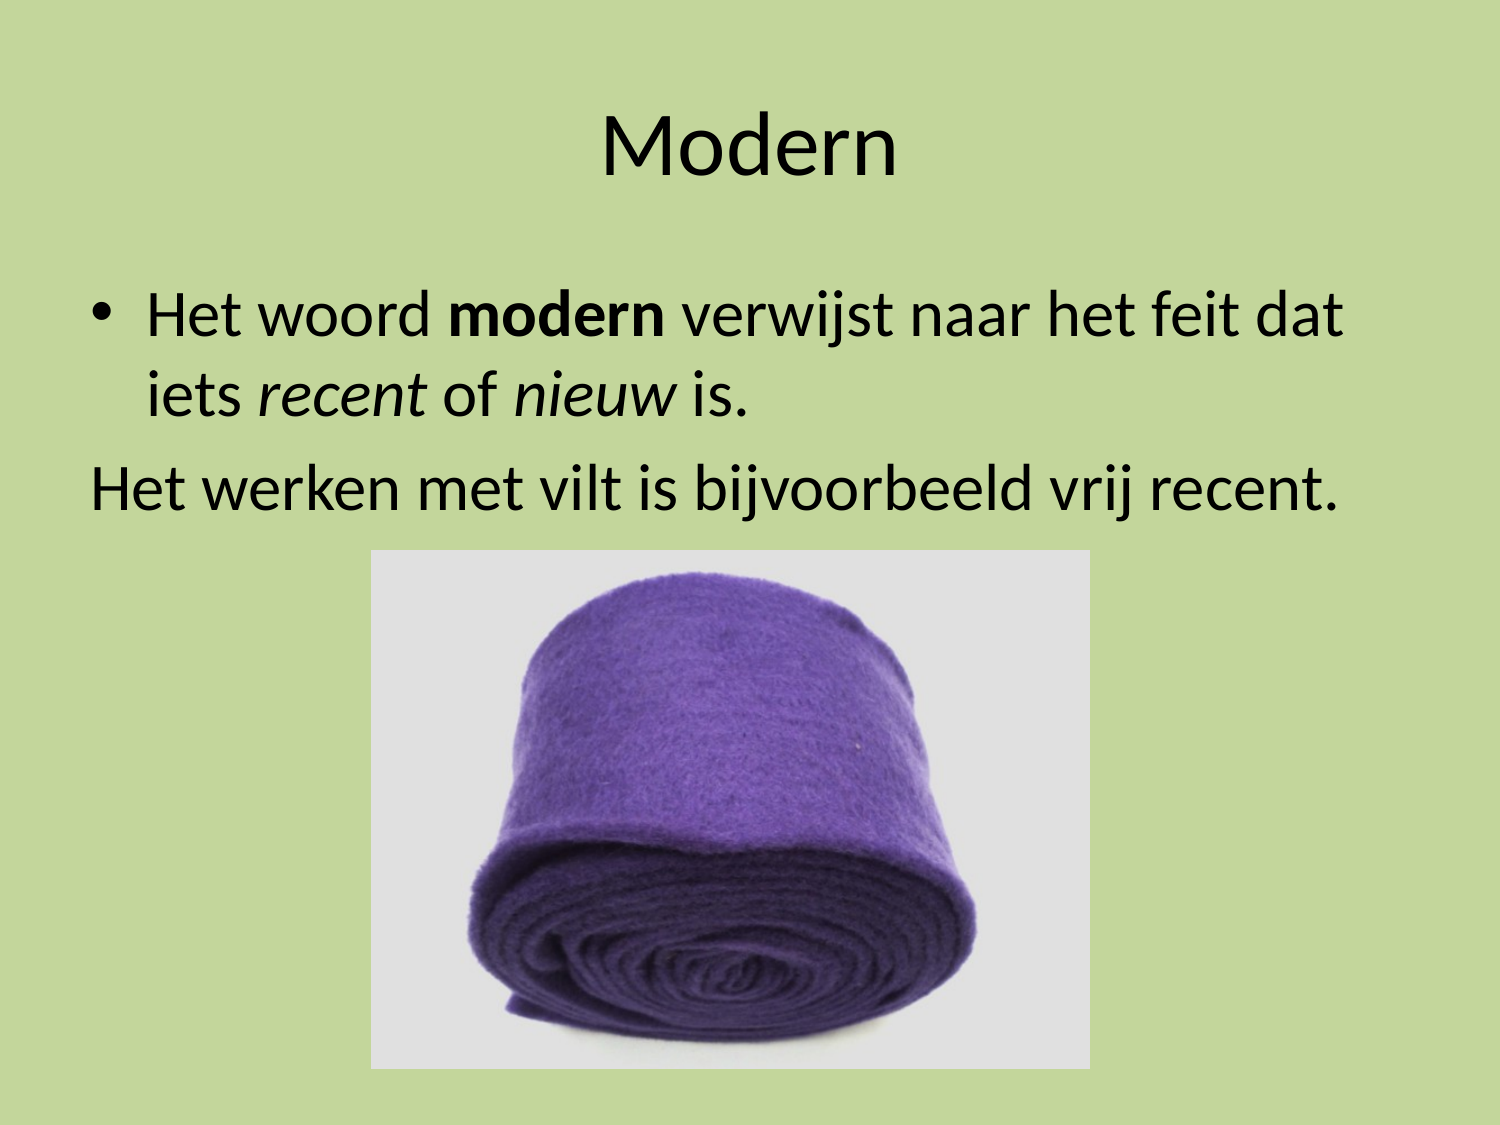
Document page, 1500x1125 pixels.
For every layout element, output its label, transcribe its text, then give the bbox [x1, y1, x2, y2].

list Het woord modern verwijst naar het feit dat iets recent of nieuw is. Het werken met vilt is bijvoorbeeld vrij recent. [75, 262, 1425, 1005]
title Modern [75, 45, 1425, 233]
picture [371, 550, 1090, 1069]
